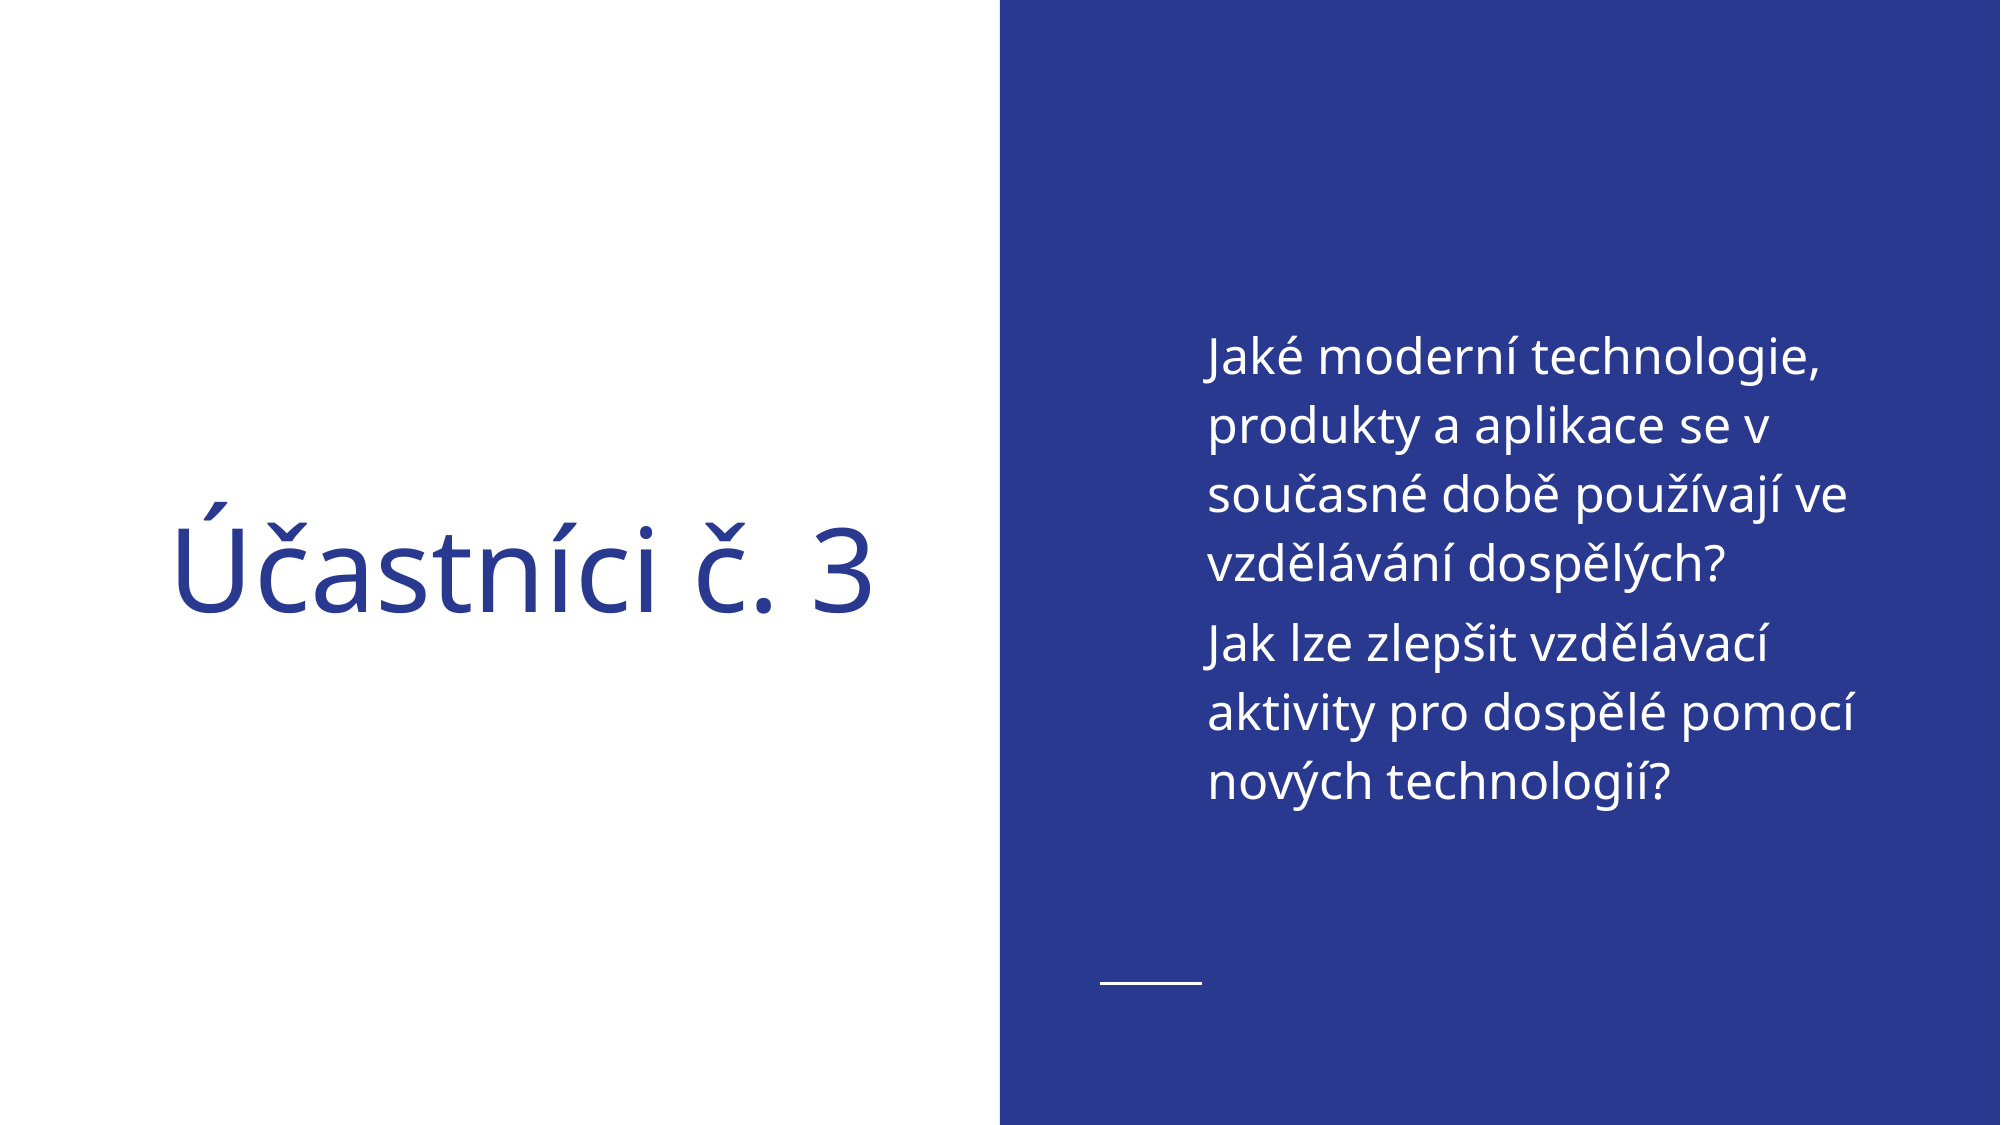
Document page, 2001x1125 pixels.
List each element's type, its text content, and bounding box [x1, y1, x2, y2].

title Účastníci č. 3 [80, 468, 966, 657]
list Jaké moderní technologie, produkty a aplikace se v současné době používají ve vzdělávání dospělých? Jak lze zlepšit vzdělávací aktivity pro dospělé pomocí nových technologií? [1080, 158, 1920, 967]
